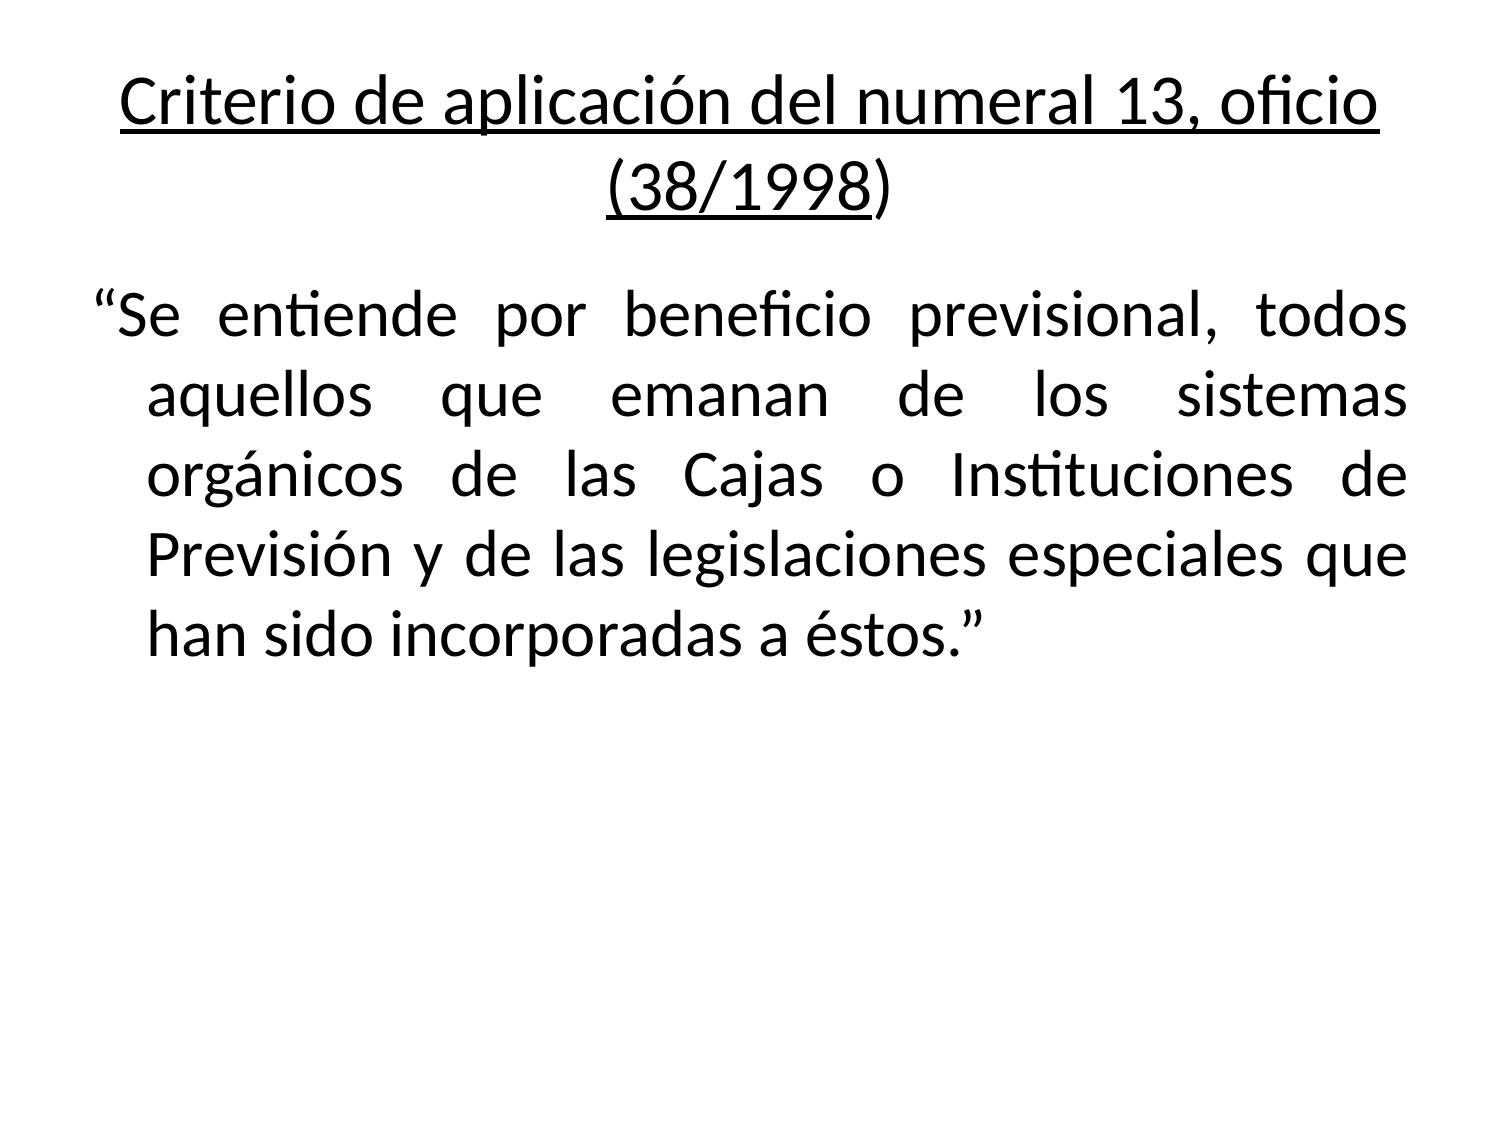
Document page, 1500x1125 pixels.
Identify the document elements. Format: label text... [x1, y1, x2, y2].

title Criterio de aplicación del numeral 13, oficio (38/1998) [74, 44, 1426, 233]
list “Se entiende por beneficio previsional, todos aquellos que emanan de los sistemas orgánicos de las Cajas o Instituciones de Previsión y de las legislaciones especiales que han sido incorporadas a éstos.” [74, 262, 1426, 1083]
